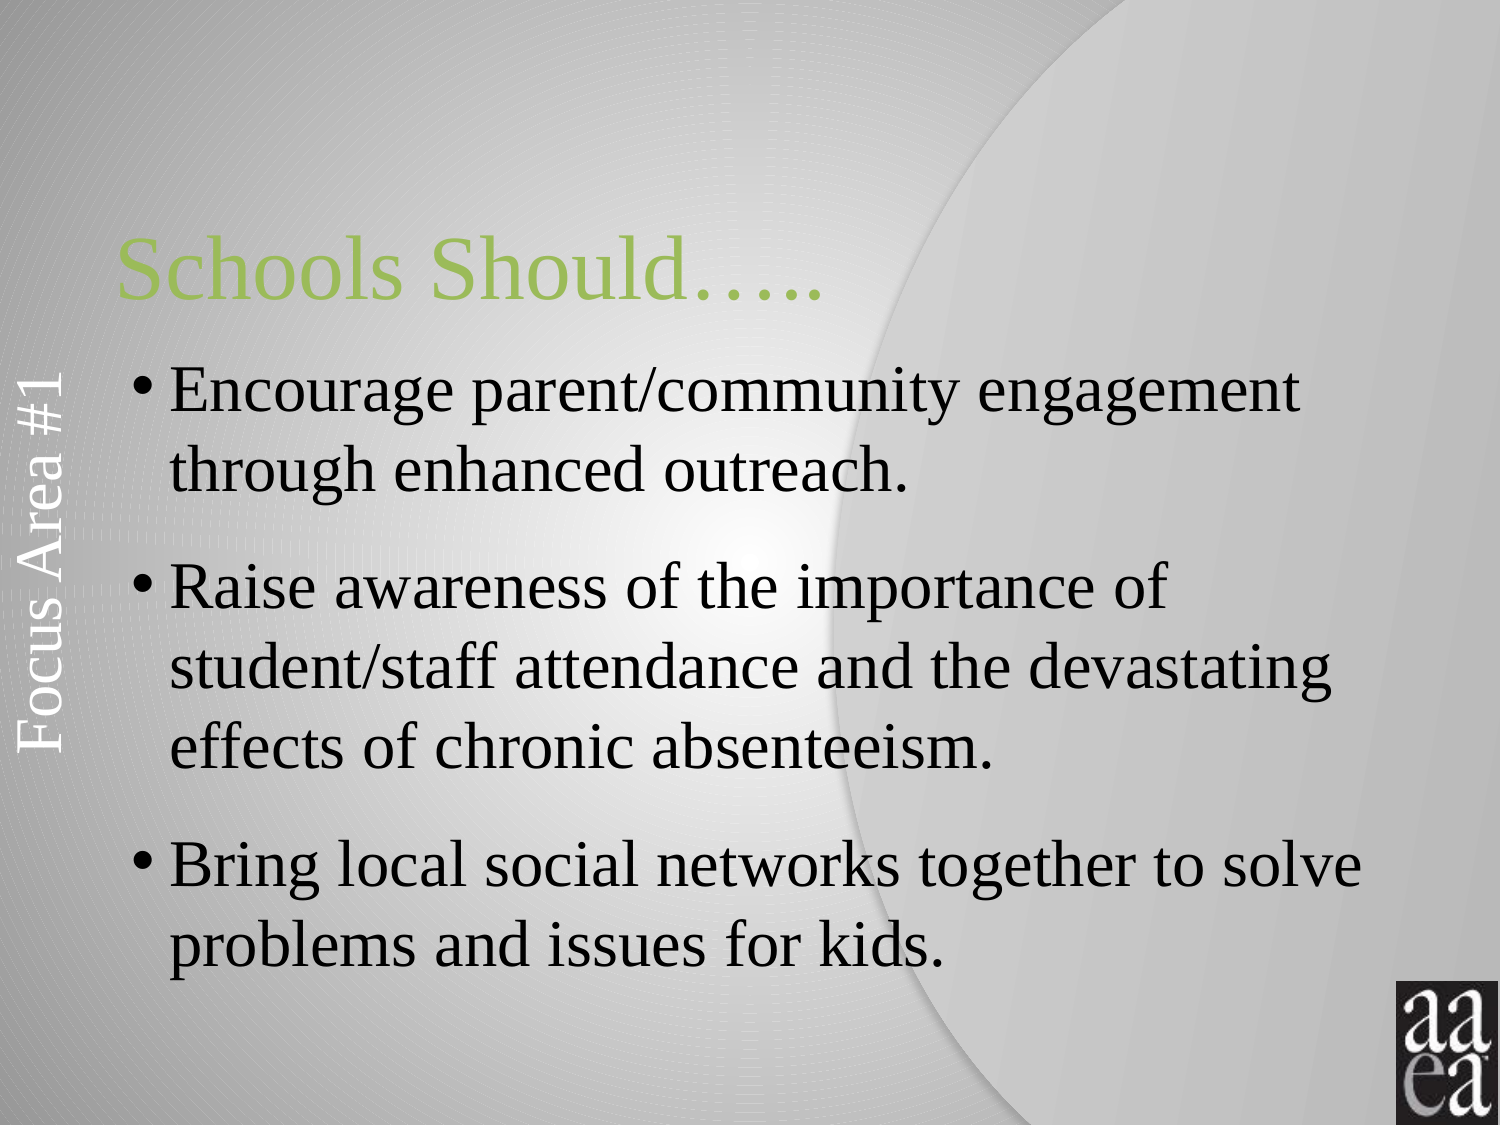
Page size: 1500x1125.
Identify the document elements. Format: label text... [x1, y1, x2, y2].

list Encourage parent/community engagement through enhanced outreach. Raise awareness of the importance of student/staff attendance and the devastating effects of chronic absenteeism. Bring local social networks together to solve problems and issues for kids. [80, 329, 1449, 985]
picture [1396, 981, 1498, 1125]
text_box Focus Area #1 [0, 140, 80, 985]
title Schools Should….. [99, 192, 1449, 287]
